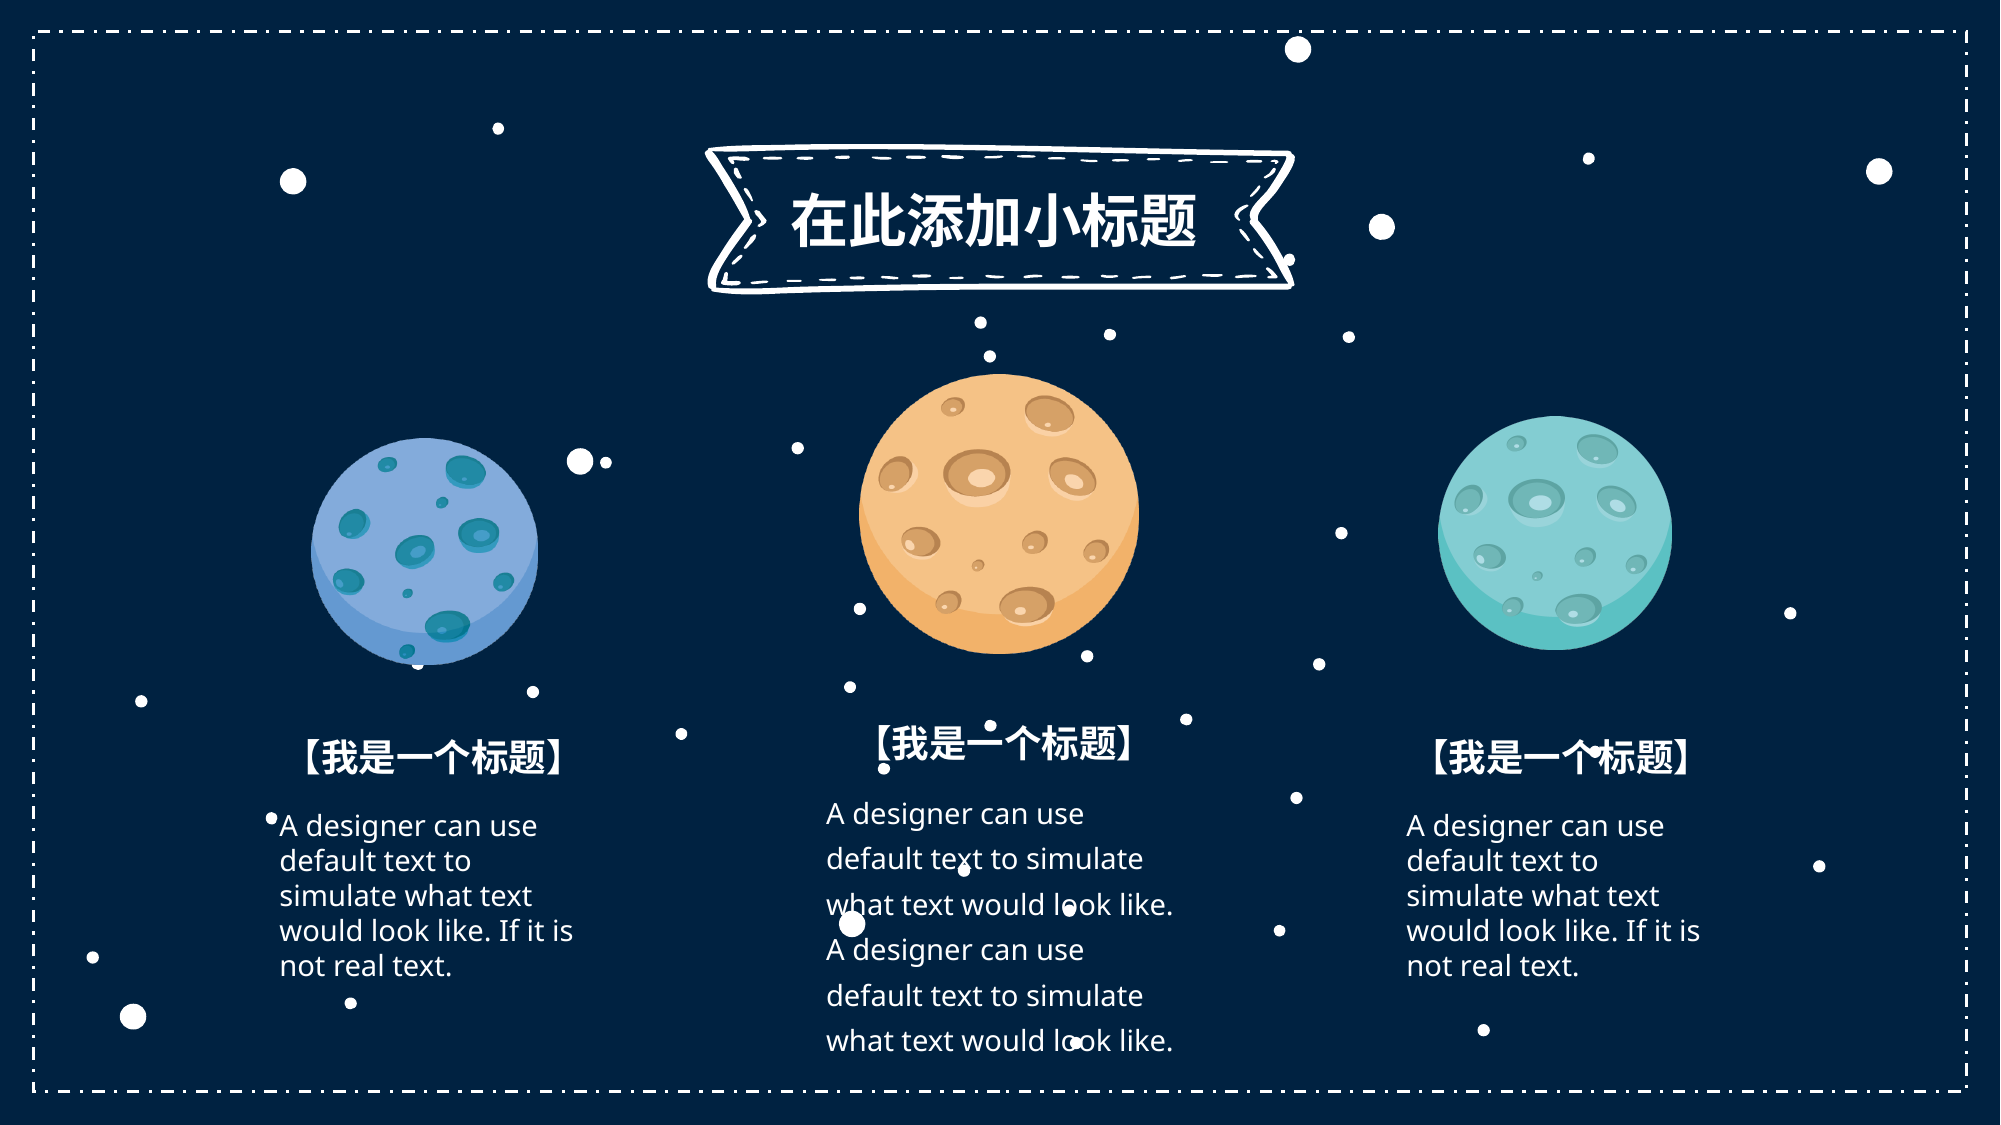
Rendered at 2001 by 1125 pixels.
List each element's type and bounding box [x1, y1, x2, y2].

text_box [704, 143, 1296, 296]
picture [86, 24, 1914, 1075]
text_box [32, 30, 1968, 1093]
